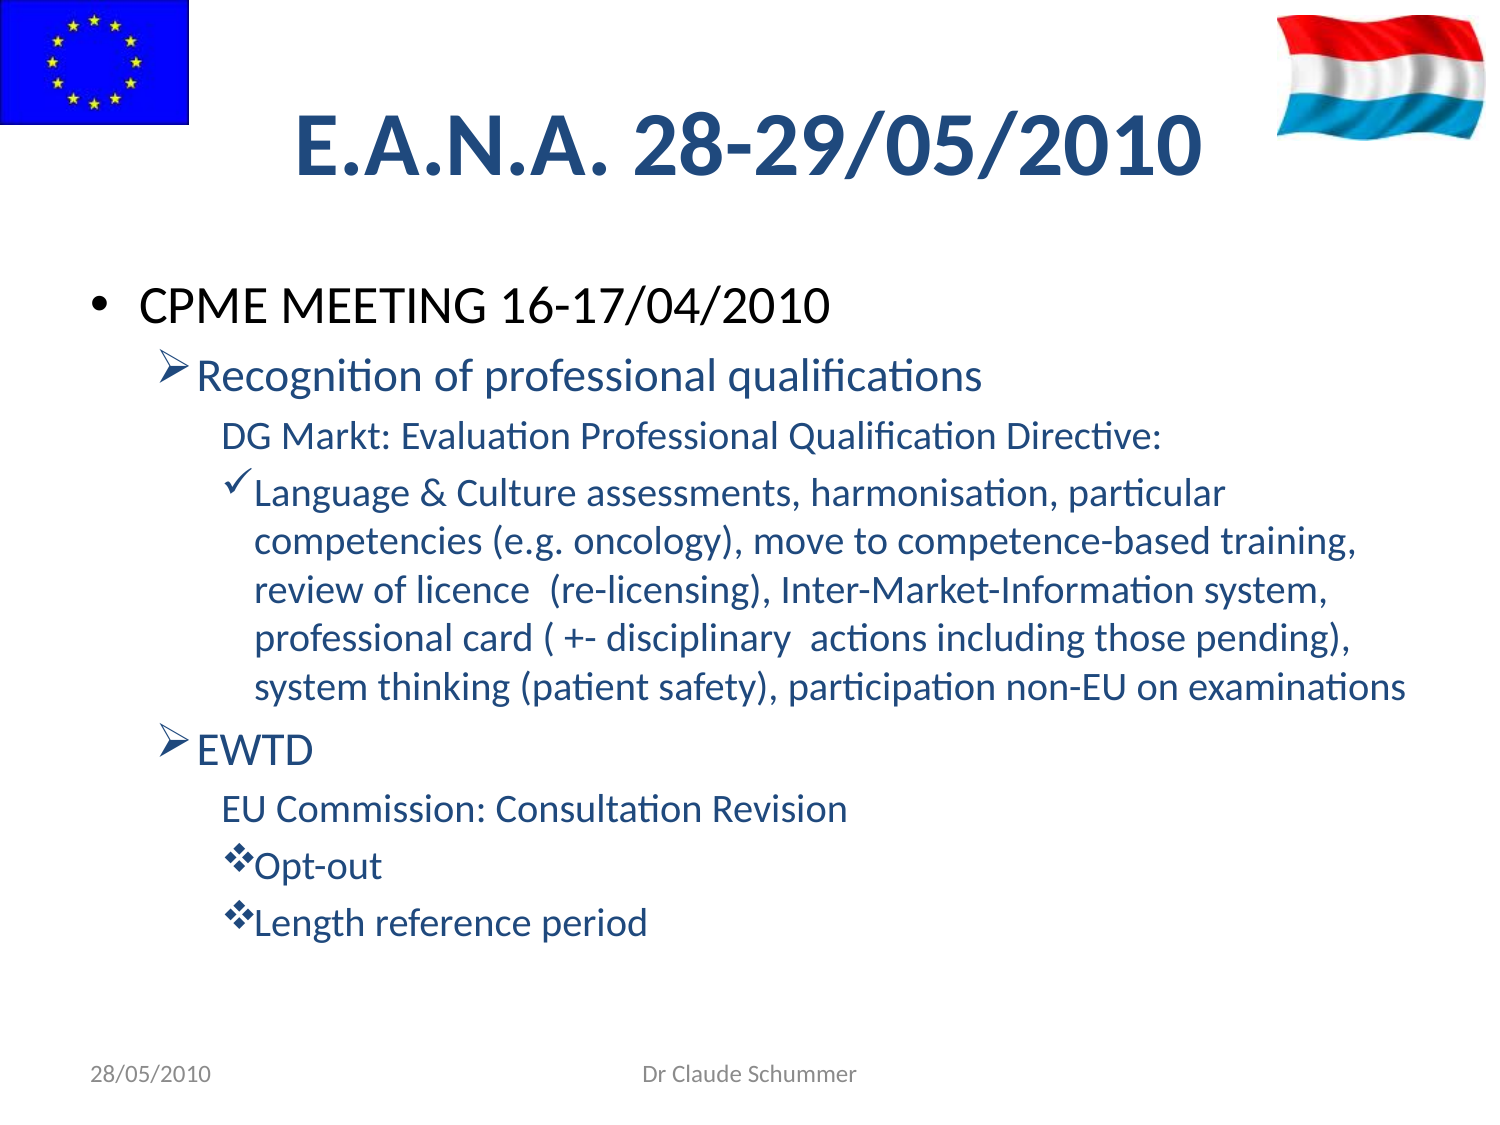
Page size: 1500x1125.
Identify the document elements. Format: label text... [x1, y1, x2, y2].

picture [0, 0, 190, 126]
list CPME MEETING 16-17/04/2010 Recognition of professional qualifications DG Markt: Evaluation Professional Qualification Directive: Language & Culture assessments, harmonisation, particular competencies (e.g. oncology), move to competence-based training, review of licence (re-licensing), Inter-Market-Information system, professional card ( +- disciplinary actions including those pending), system thinking (patient safety), participation non-EU on examinations EWTD EU Commission: Consultation Revision Opt-out Length reference period [75, 262, 1425, 1005]
footer Dr Claude Schummer [512, 1042, 988, 1103]
title E.A.N.A. 28-29/05/2010 [75, 45, 1425, 233]
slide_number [75, 1042, 425, 1103]
picture [1277, 15, 1486, 141]
